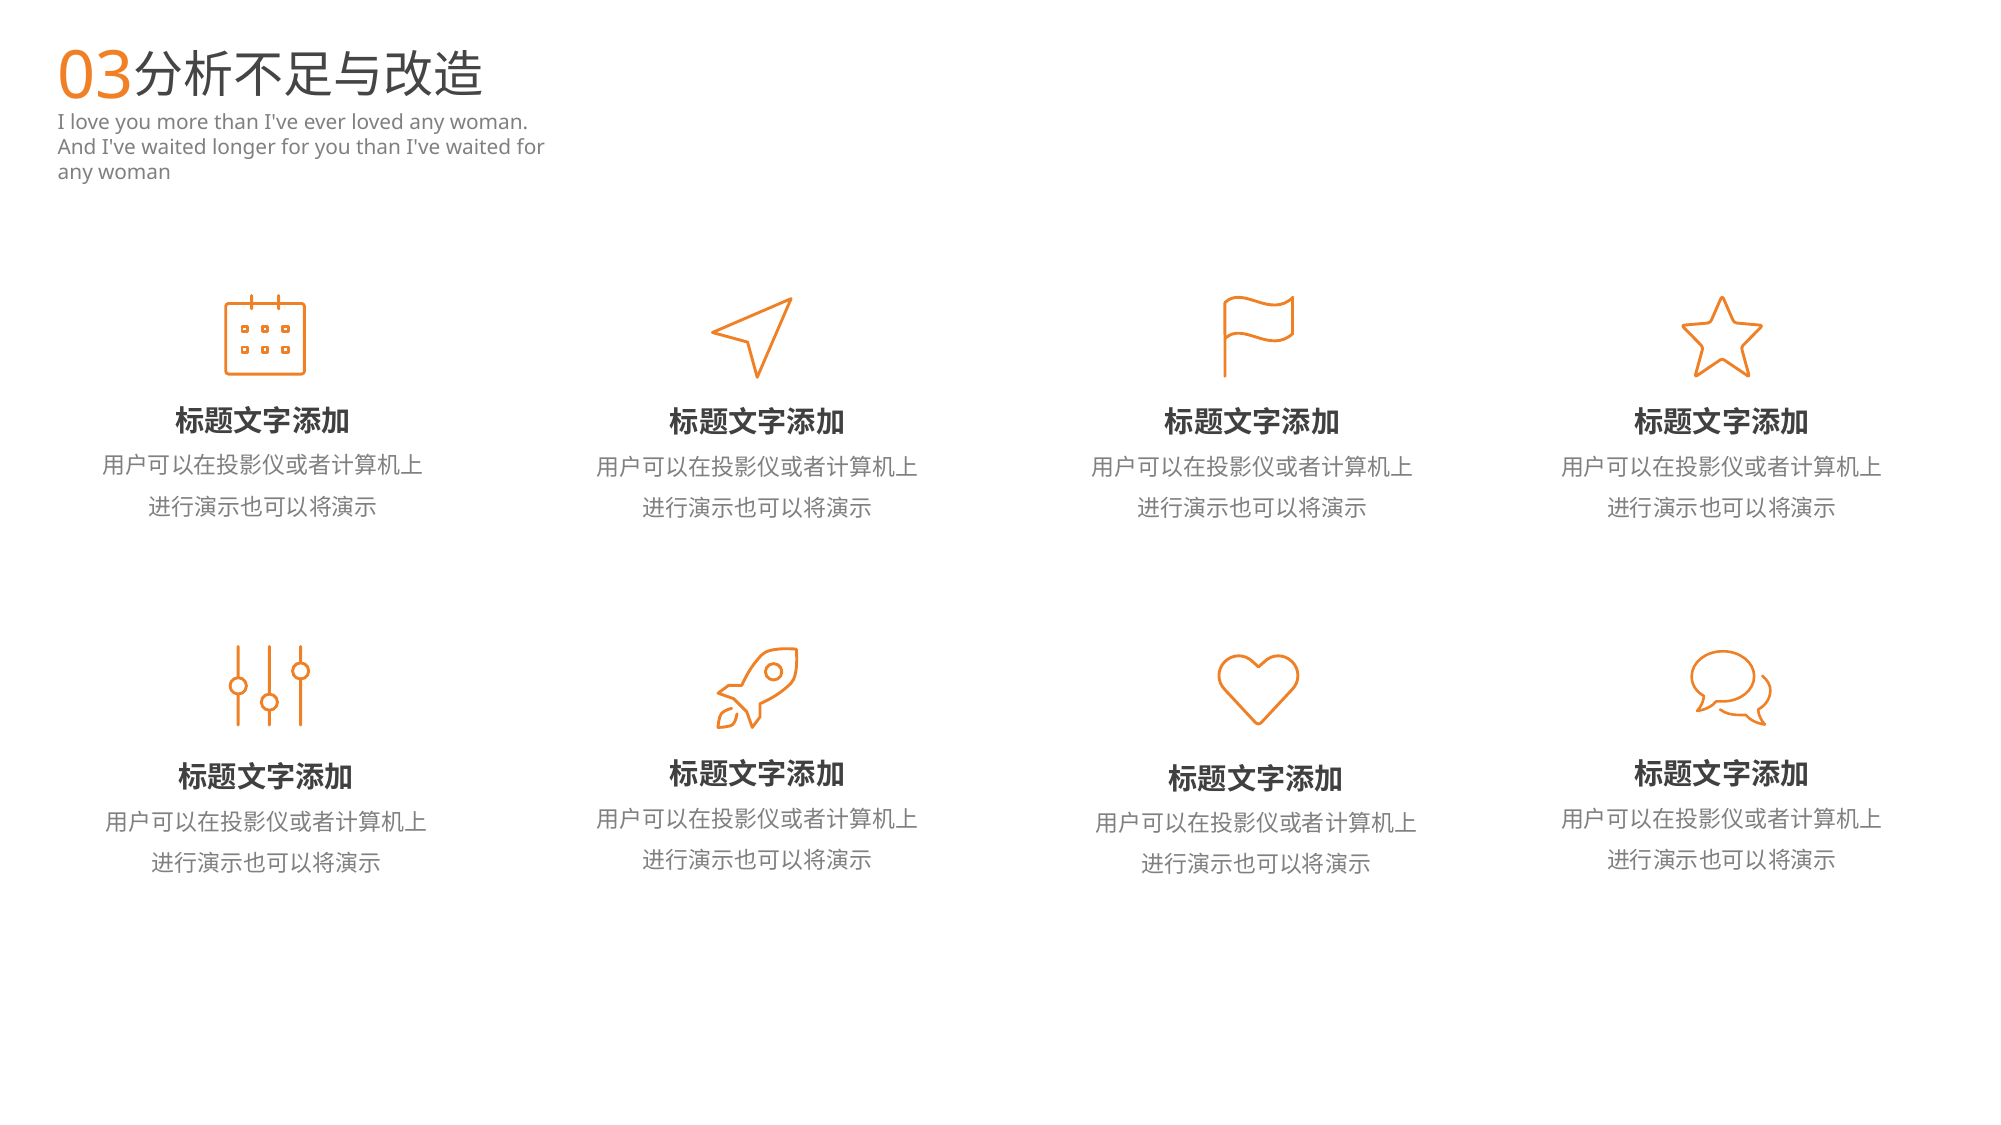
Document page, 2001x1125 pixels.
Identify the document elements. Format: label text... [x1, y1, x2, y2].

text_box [229, 646, 309, 726]
text_box 标题文字添加 用户可以在投影仪或者计算机上进行演示也可以将演示 [1540, 396, 1904, 529]
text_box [1224, 284, 1293, 377]
text_box 标题文字添加 用户可以在投影仪或者计算机上进行演示也可以将演示 [576, 747, 940, 881]
text_box 标题文字添加 用户可以在投影仪或者计算机上进行演示也可以将演示 [576, 396, 940, 529]
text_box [1691, 651, 1771, 725]
text_box 标题文字添加 用户可以在投影仪或者计算机上进行演示也可以将演示 [1071, 396, 1435, 529]
text_box 标题文字添加 用户可以在投影仪或者计算机上进行演示也可以将演示 [1540, 747, 1904, 881]
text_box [718, 646, 799, 728]
text_box [712, 298, 792, 378]
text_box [1216, 653, 1300, 725]
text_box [225, 295, 305, 374]
text_box 标题文字添加 用户可以在投影仪或者计算机上进行演示也可以将演示 [85, 750, 448, 884]
text_box 标题文字添加 用户可以在投影仪或者计算机上进行演示也可以将演示 [81, 394, 445, 527]
text_box 标题文字添加 用户可以在投影仪或者计算机上进行演示也可以将演示 [1074, 752, 1438, 885]
text_box [1682, 297, 1762, 376]
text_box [42, 24, 585, 168]
